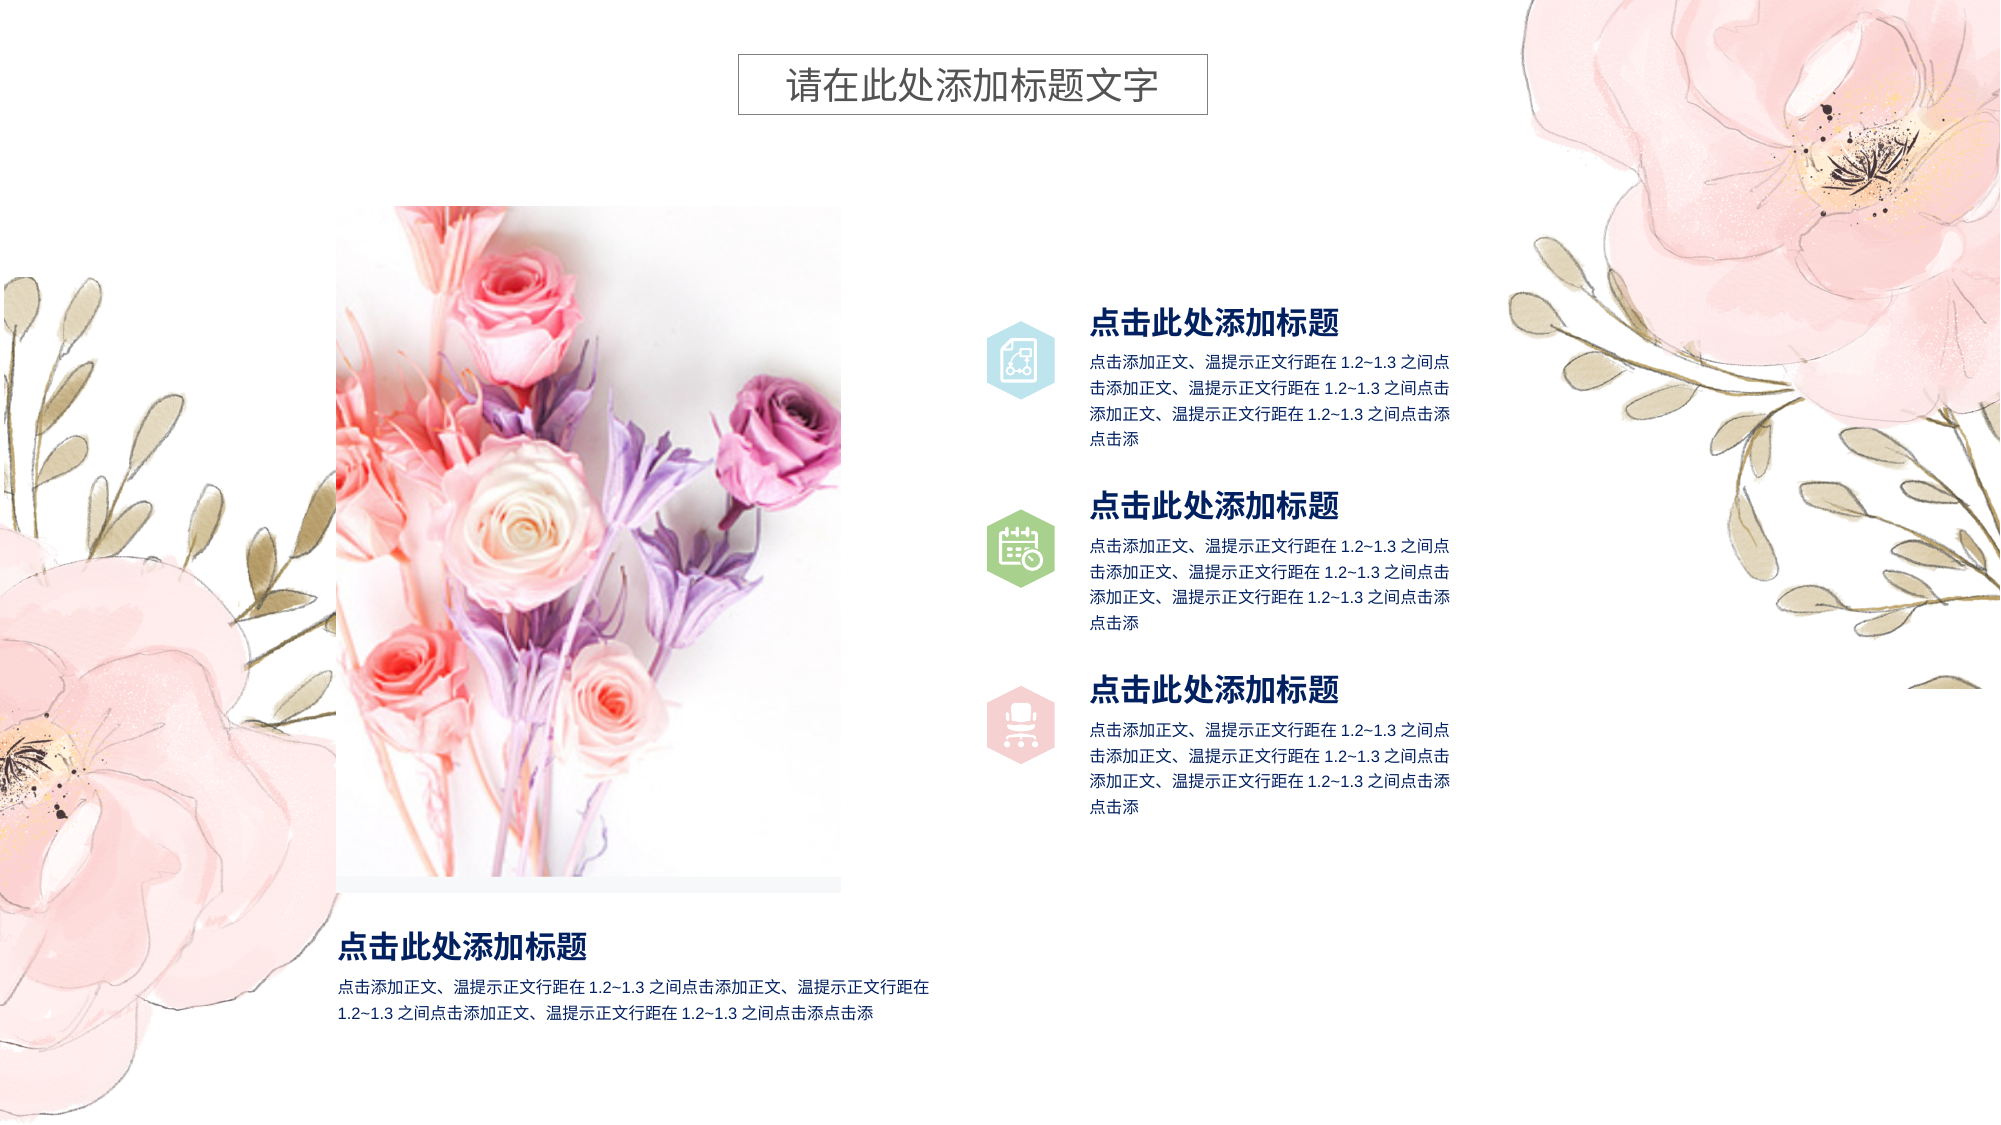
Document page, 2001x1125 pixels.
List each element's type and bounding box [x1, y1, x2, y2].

text_box [1074, 479, 1471, 616]
picture [336, 206, 841, 893]
text_box [0, 0, 2000, 1125]
text_box [987, 321, 1055, 400]
text_box [987, 685, 1055, 765]
text_box [1074, 295, 1471, 433]
text_box [1074, 662, 1471, 800]
text_box [987, 509, 1055, 588]
